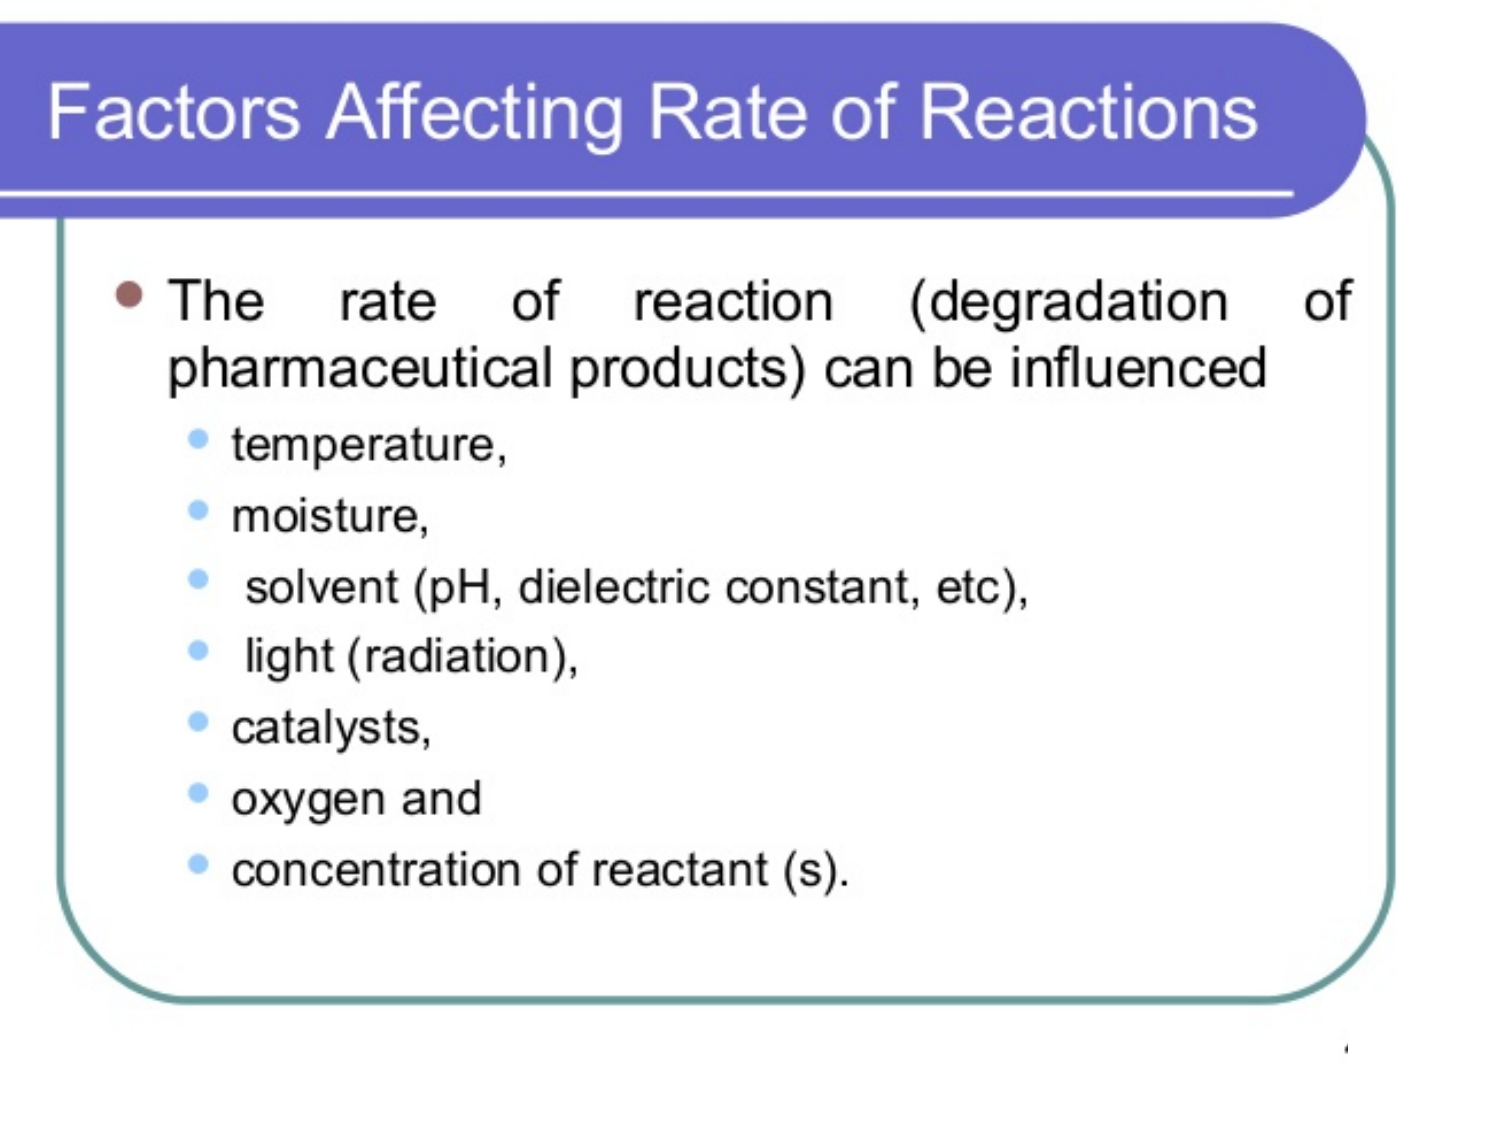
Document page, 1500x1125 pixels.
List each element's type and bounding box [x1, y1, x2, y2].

text_box [0, 0, 1465, 1100]
